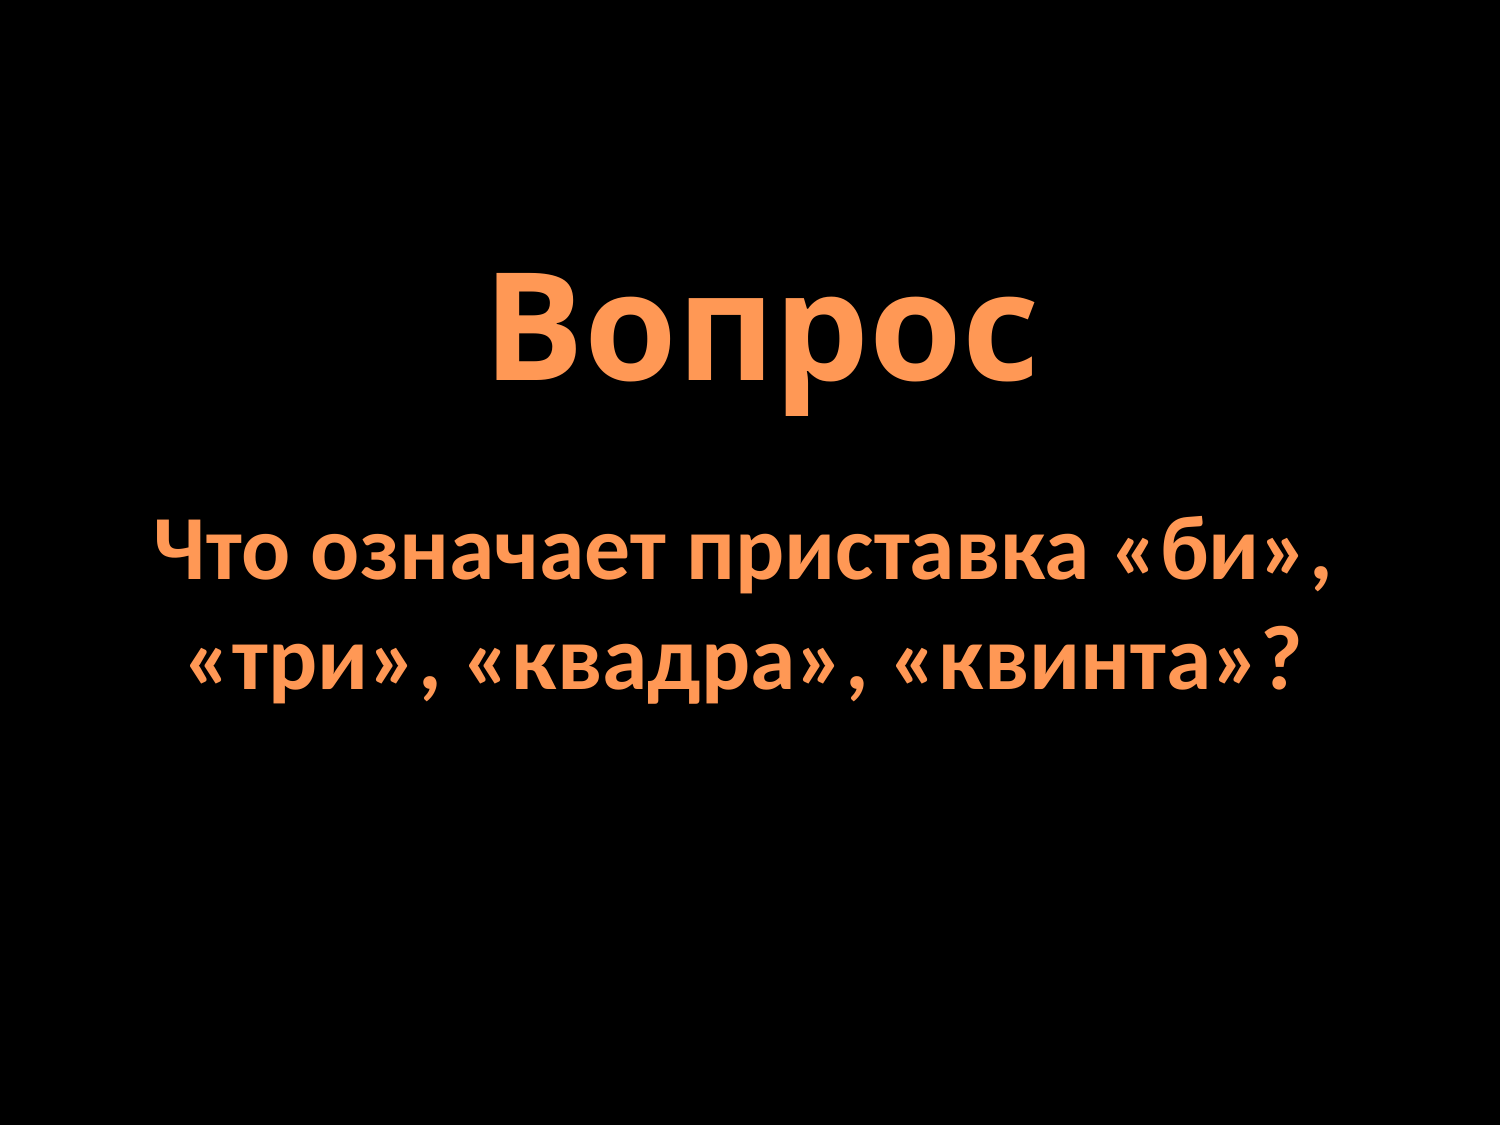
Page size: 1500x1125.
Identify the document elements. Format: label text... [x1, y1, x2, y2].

text_box Что означает приставка «би», «три», «квадра», «квинта»? [93, 480, 1395, 716]
text_box Вопрос [128, 222, 1395, 418]
